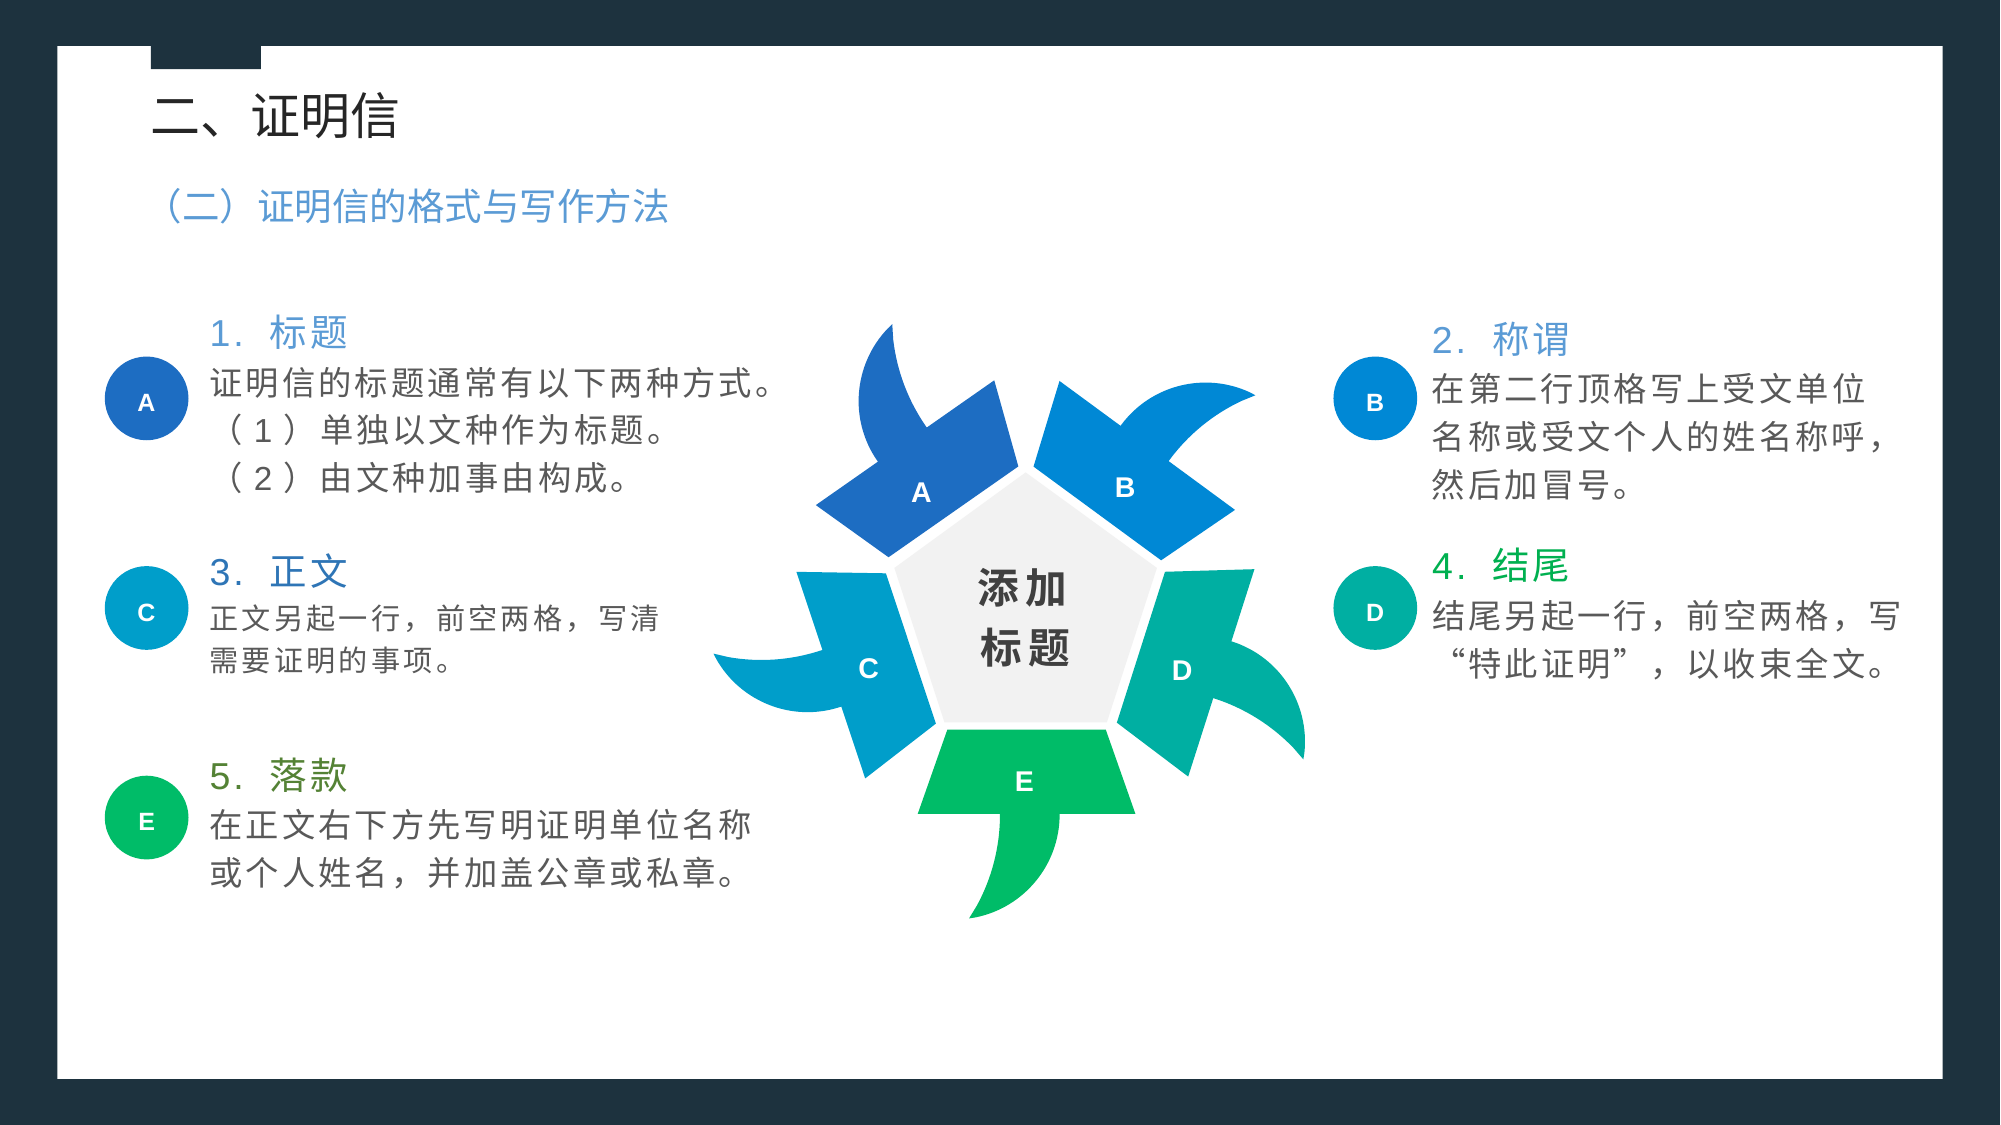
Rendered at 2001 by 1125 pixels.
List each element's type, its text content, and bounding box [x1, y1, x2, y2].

text_box [1093, 452, 1237, 562]
text_box [711, 649, 840, 714]
text_box 1. 标题 证明信的标题通常有以下两种方式。 （1）单独以文种作为标题。 （2）由文种加事由构成。 [194, 314, 814, 483]
text_box D [1332, 565, 1419, 651]
text_box [893, 533, 1159, 724]
text_box 3. 正文 正文另起一行，前空两格，写清需要证明的事项。 [194, 524, 702, 692]
text_box 5. 落款 在正文右下方先写明证明单位名称或个人姓名，并加盖公章或私章。 [194, 733, 797, 902]
text_box A [888, 452, 955, 516]
text_box C [103, 565, 190, 651]
text_box [966, 815, 1061, 920]
text_box [889, 378, 1020, 513]
text_box 二、证明信 [150, 77, 622, 152]
text_box 添加标题 [938, 527, 1112, 698]
text_box [1115, 568, 1256, 779]
text_box [948, 471, 1103, 527]
text_box 2. 称谓 在第二行顶格写上受文单位名称或受文个人的姓名称呼，然后加冒号。 [1417, 314, 1907, 497]
text_box 4. 结尾 结尾另起一行，前空两格，写“特此证明”，以收束全文。 [1417, 524, 1925, 692]
text_box D [1149, 630, 1215, 695]
text_box [1120, 381, 1258, 460]
text_box [814, 453, 950, 559]
text_box B [1332, 355, 1419, 442]
text_box [857, 321, 927, 461]
text_box A [103, 355, 190, 442]
text_box [1215, 640, 1307, 762]
text_box （二）证明信的格式与写作方法 [129, 152, 1308, 236]
text_box C [835, 628, 902, 692]
text_box [1032, 379, 1152, 511]
text_box E [991, 741, 1058, 805]
text_box B [1091, 447, 1158, 512]
text_box [916, 728, 1137, 815]
text_box [794, 570, 938, 781]
text_box E [103, 774, 190, 861]
